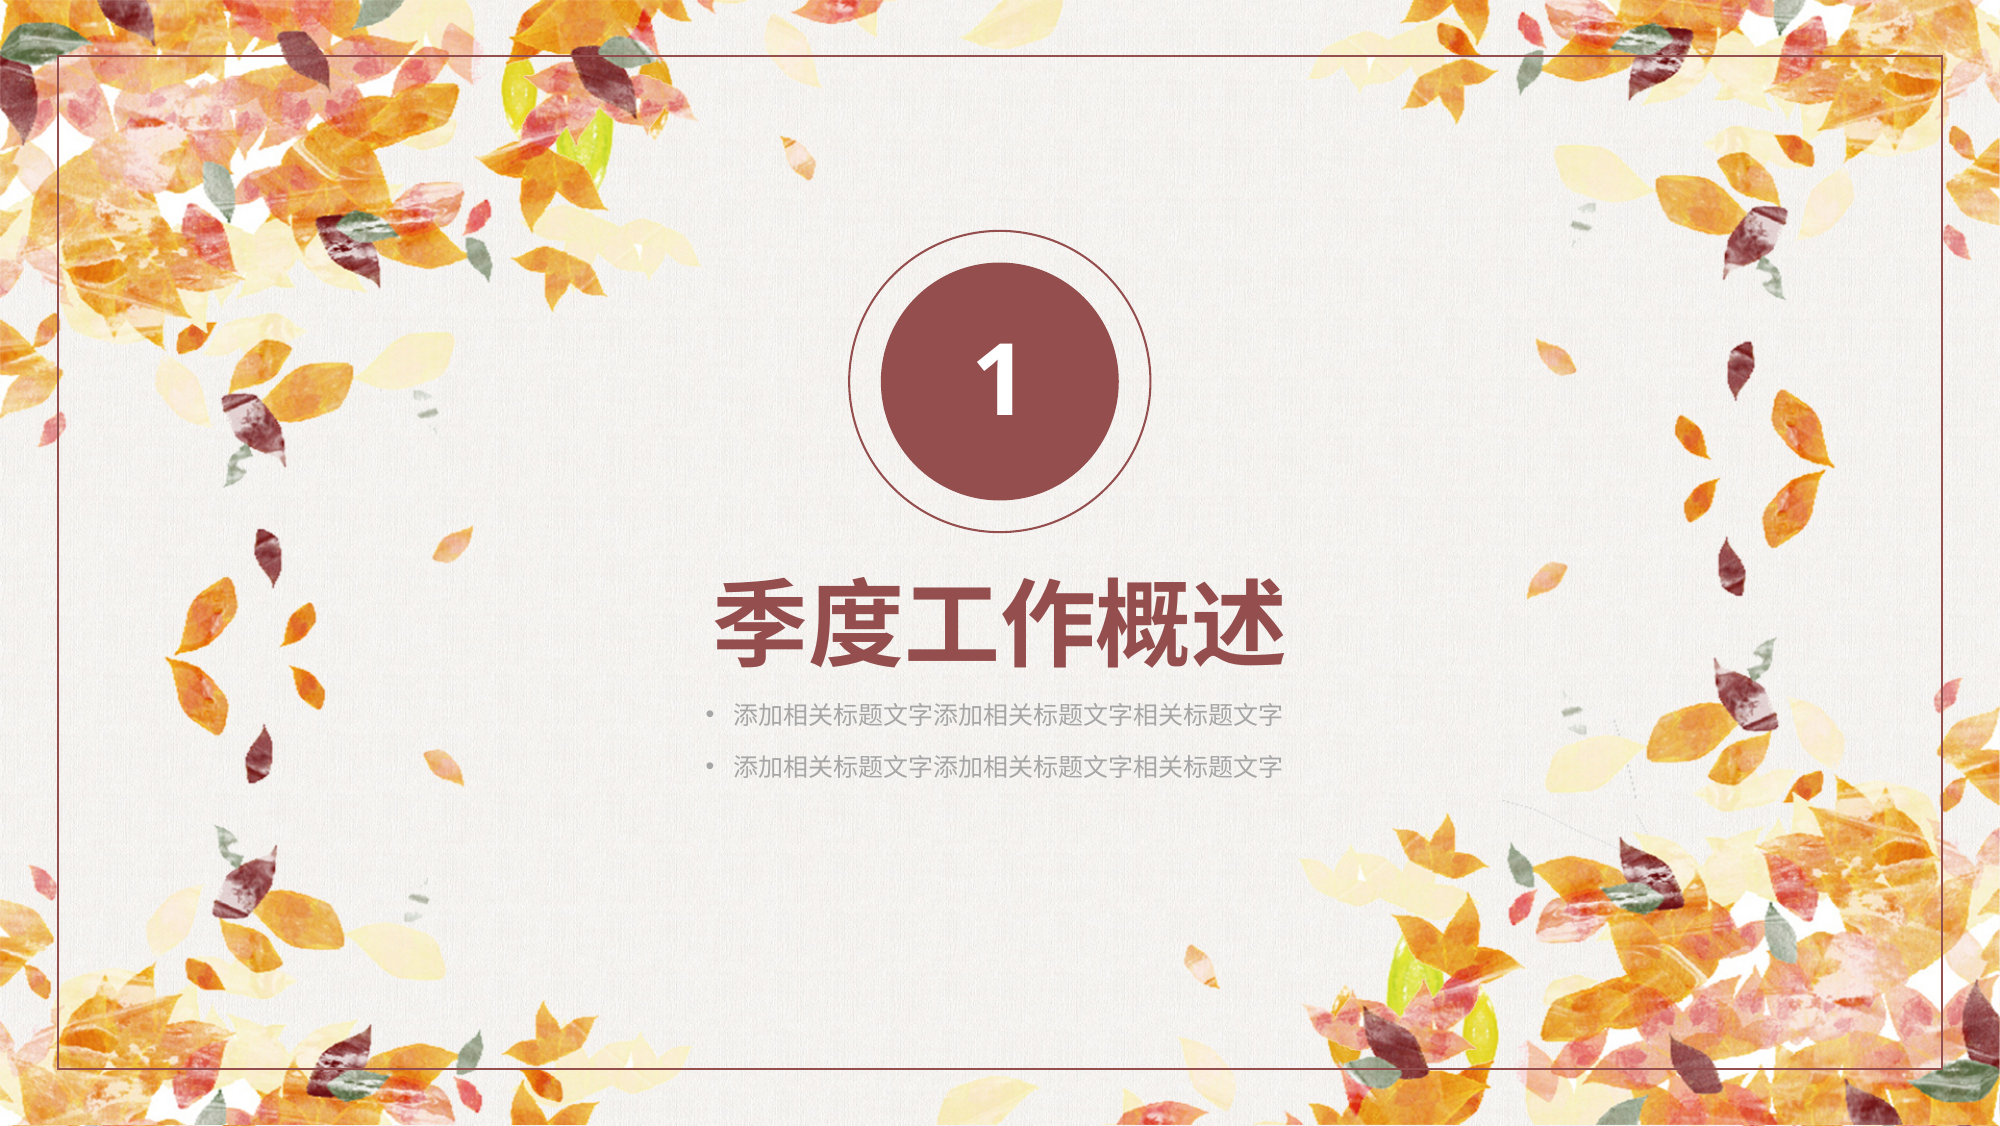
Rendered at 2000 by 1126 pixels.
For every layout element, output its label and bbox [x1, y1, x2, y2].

picture [0, 0, 2000, 1126]
text_box [849, 230, 1151, 533]
